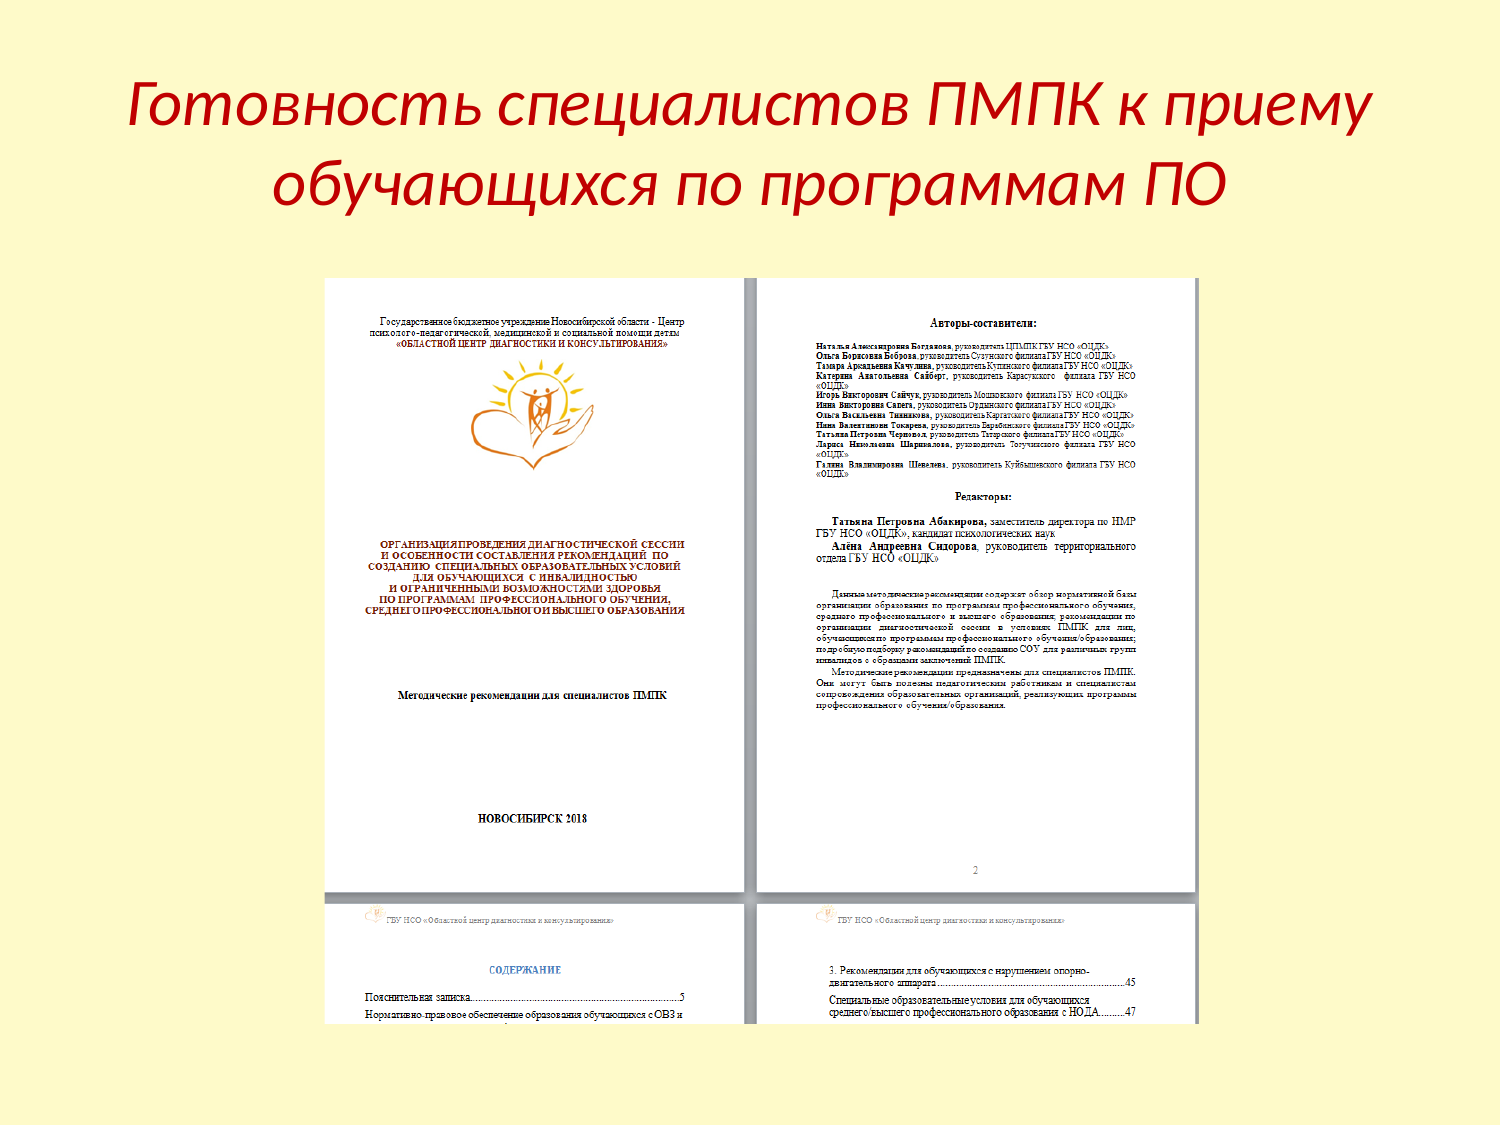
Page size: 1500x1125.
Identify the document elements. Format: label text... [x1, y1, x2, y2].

title Готовность специалистов ПМПК к приему обучающихся по программам ПО [75, 45, 1425, 233]
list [324, 278, 1200, 1024]
